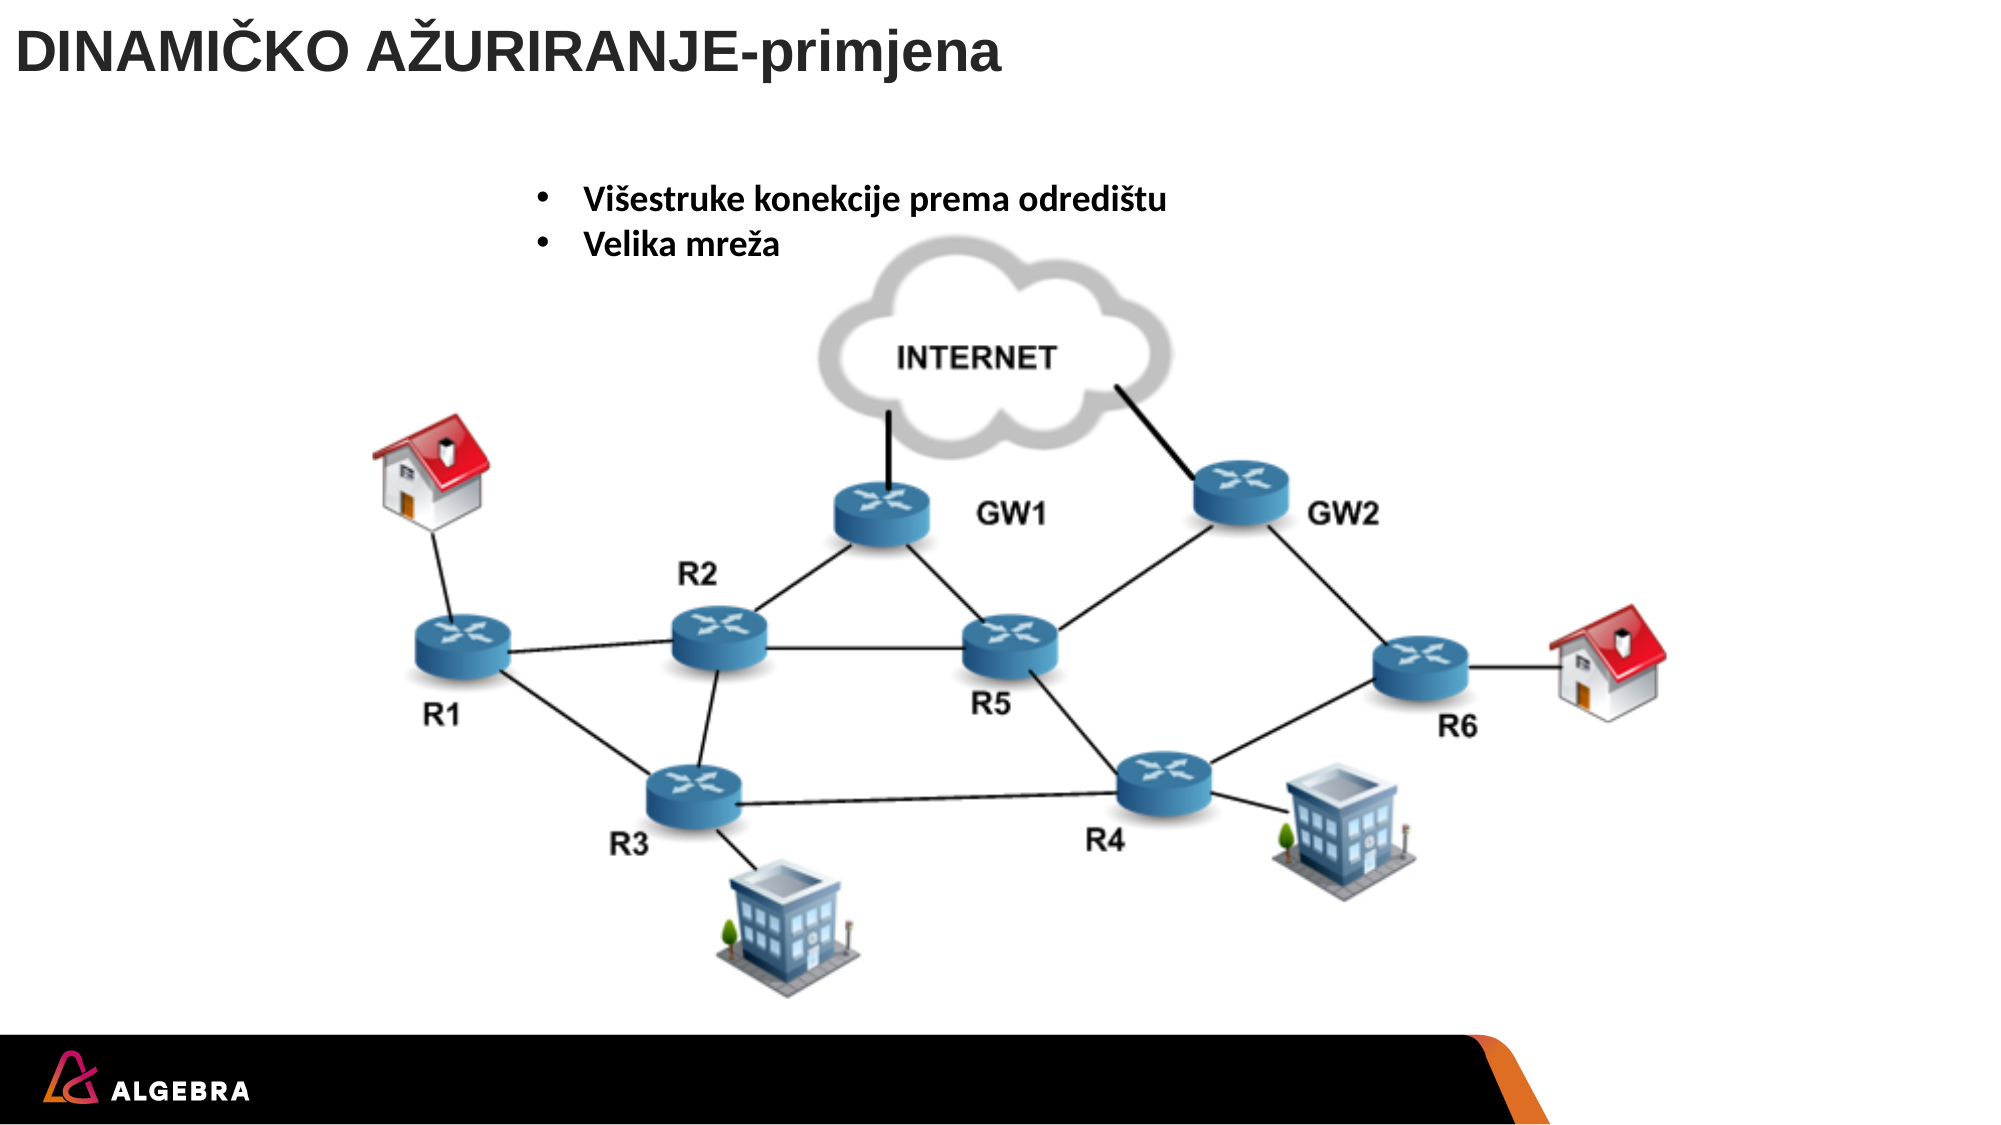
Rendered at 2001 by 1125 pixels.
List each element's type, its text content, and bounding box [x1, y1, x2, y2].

title DINAMIČKO AŽURIRANJE-primjena [0, 0, 1304, 107]
picture [0, 1034, 1733, 1125]
picture [371, 199, 1671, 1001]
text_box Višestruke konekcije prema odredištu Velika mreža [521, 167, 1184, 199]
